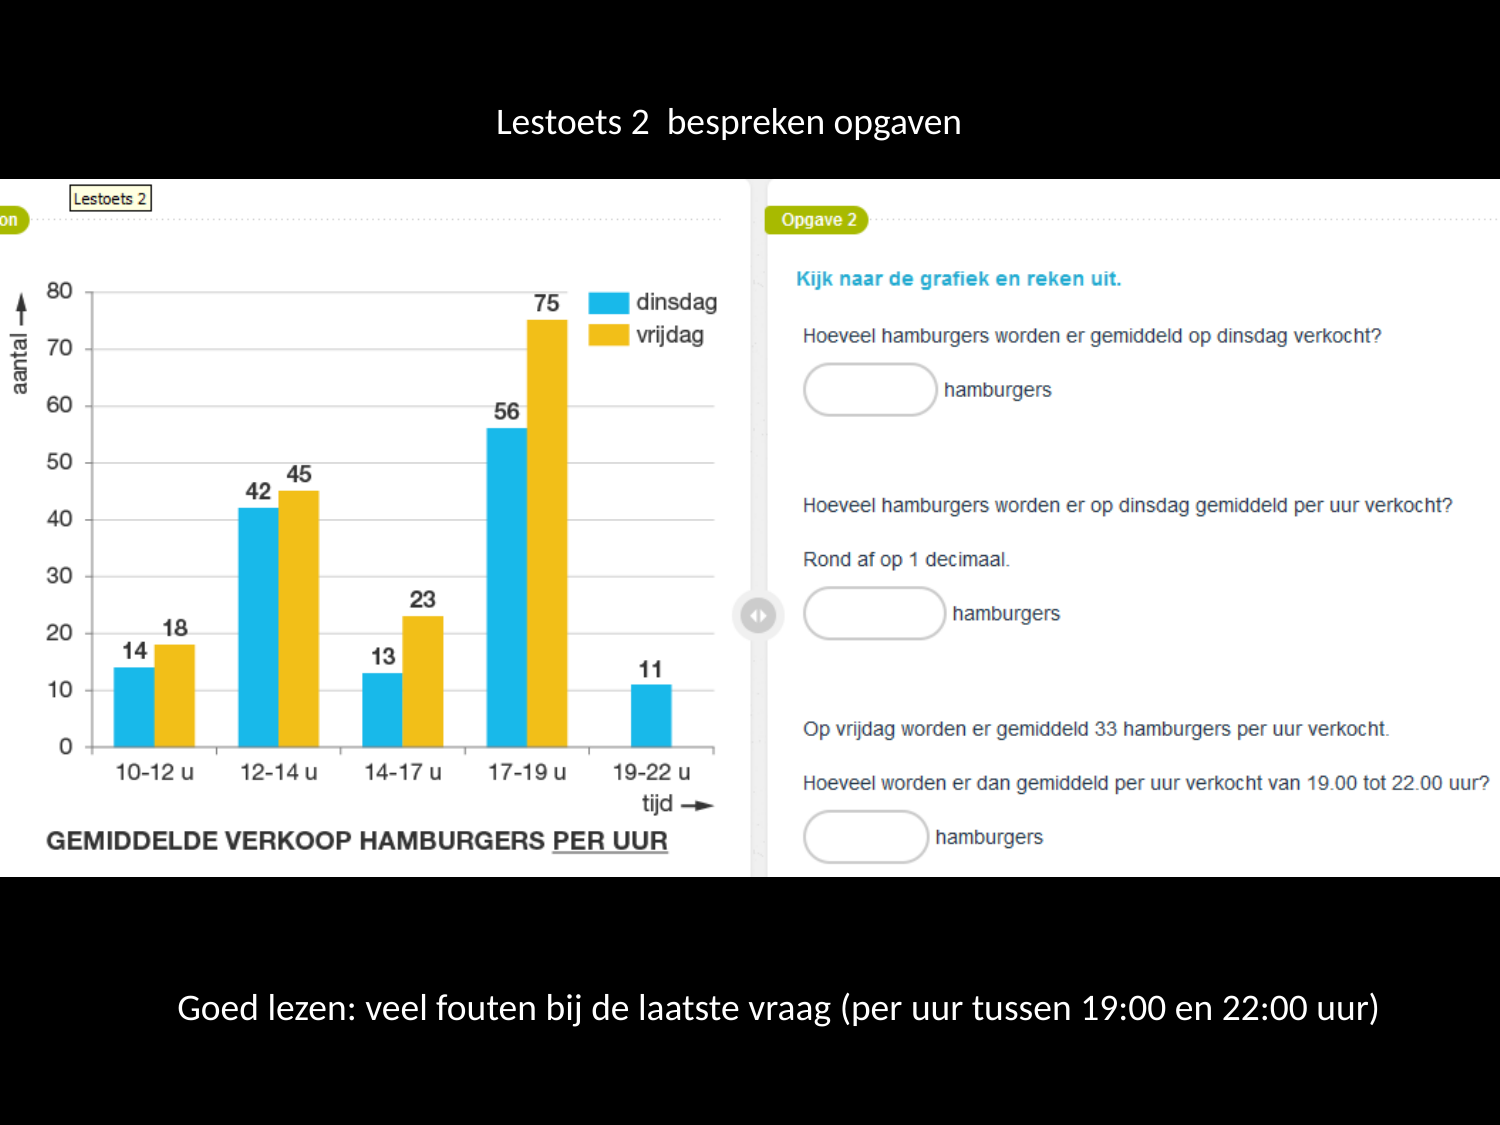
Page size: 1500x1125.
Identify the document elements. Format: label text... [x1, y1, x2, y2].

text_box Lestoets 2 bespreken opgaven [481, 89, 995, 150]
picture [0, 179, 1500, 877]
text_box Goed lezen: veel fouten bij de laatste vraag (per uur tussen 19:00 en 22:00 uur) [162, 975, 1405, 1036]
